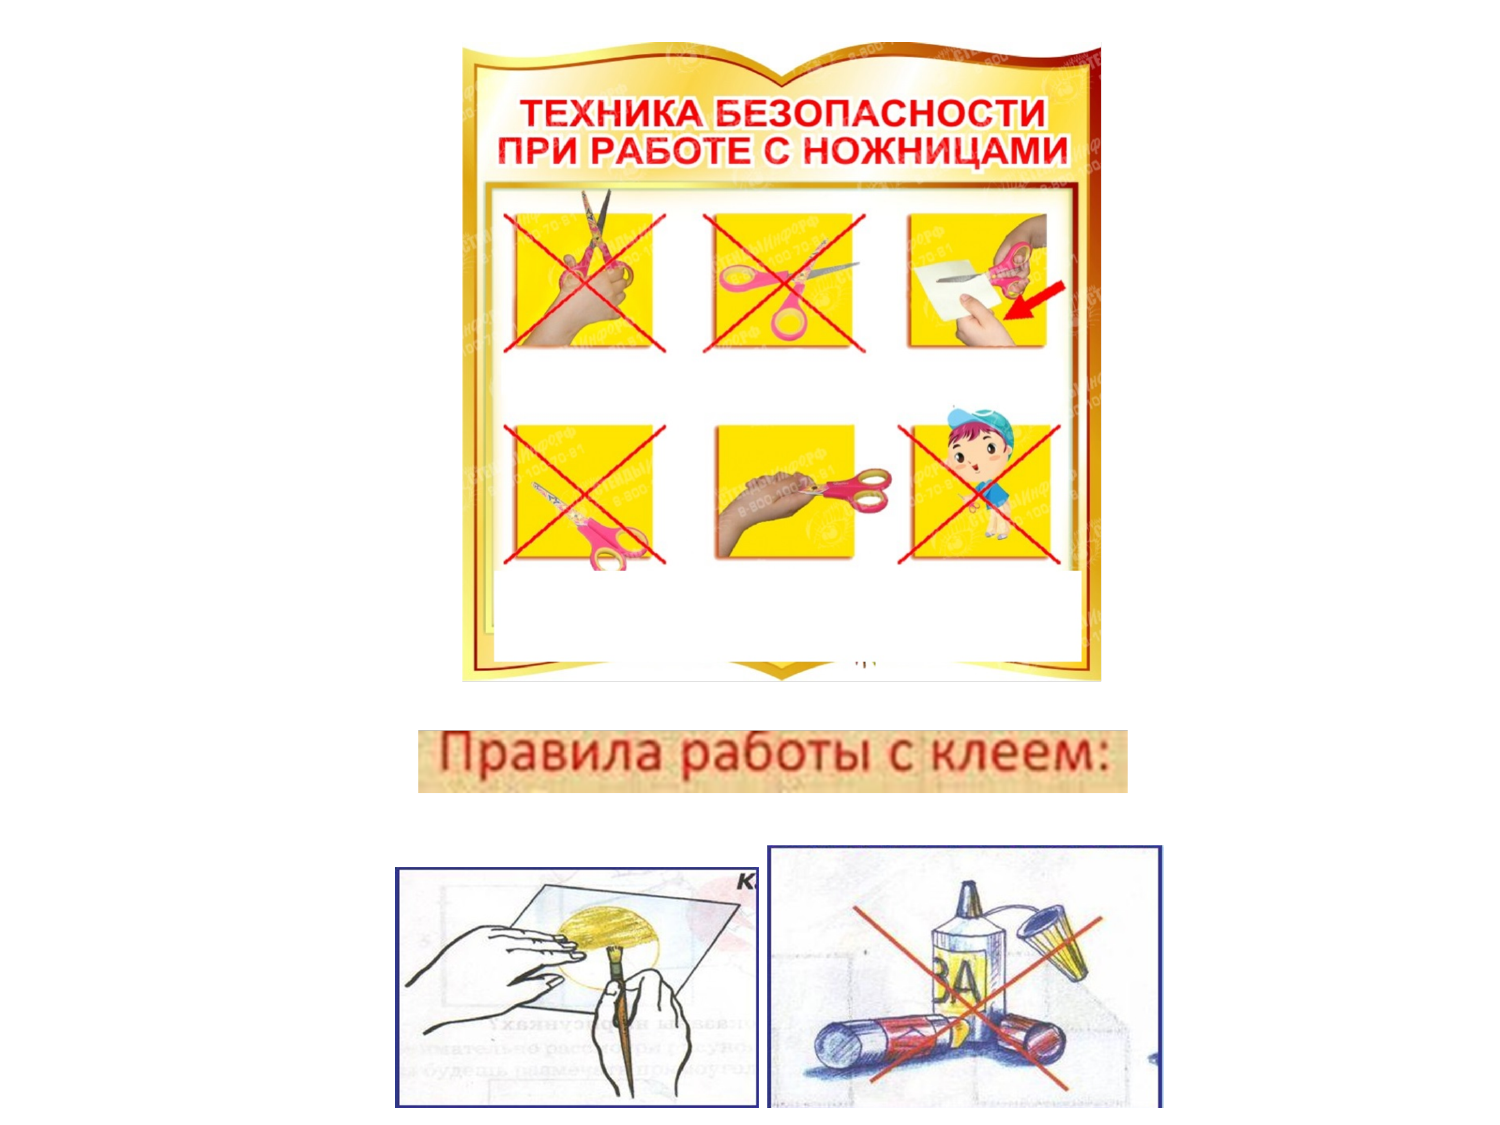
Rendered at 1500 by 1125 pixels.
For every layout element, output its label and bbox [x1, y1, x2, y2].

list [395, 42, 1164, 1108]
